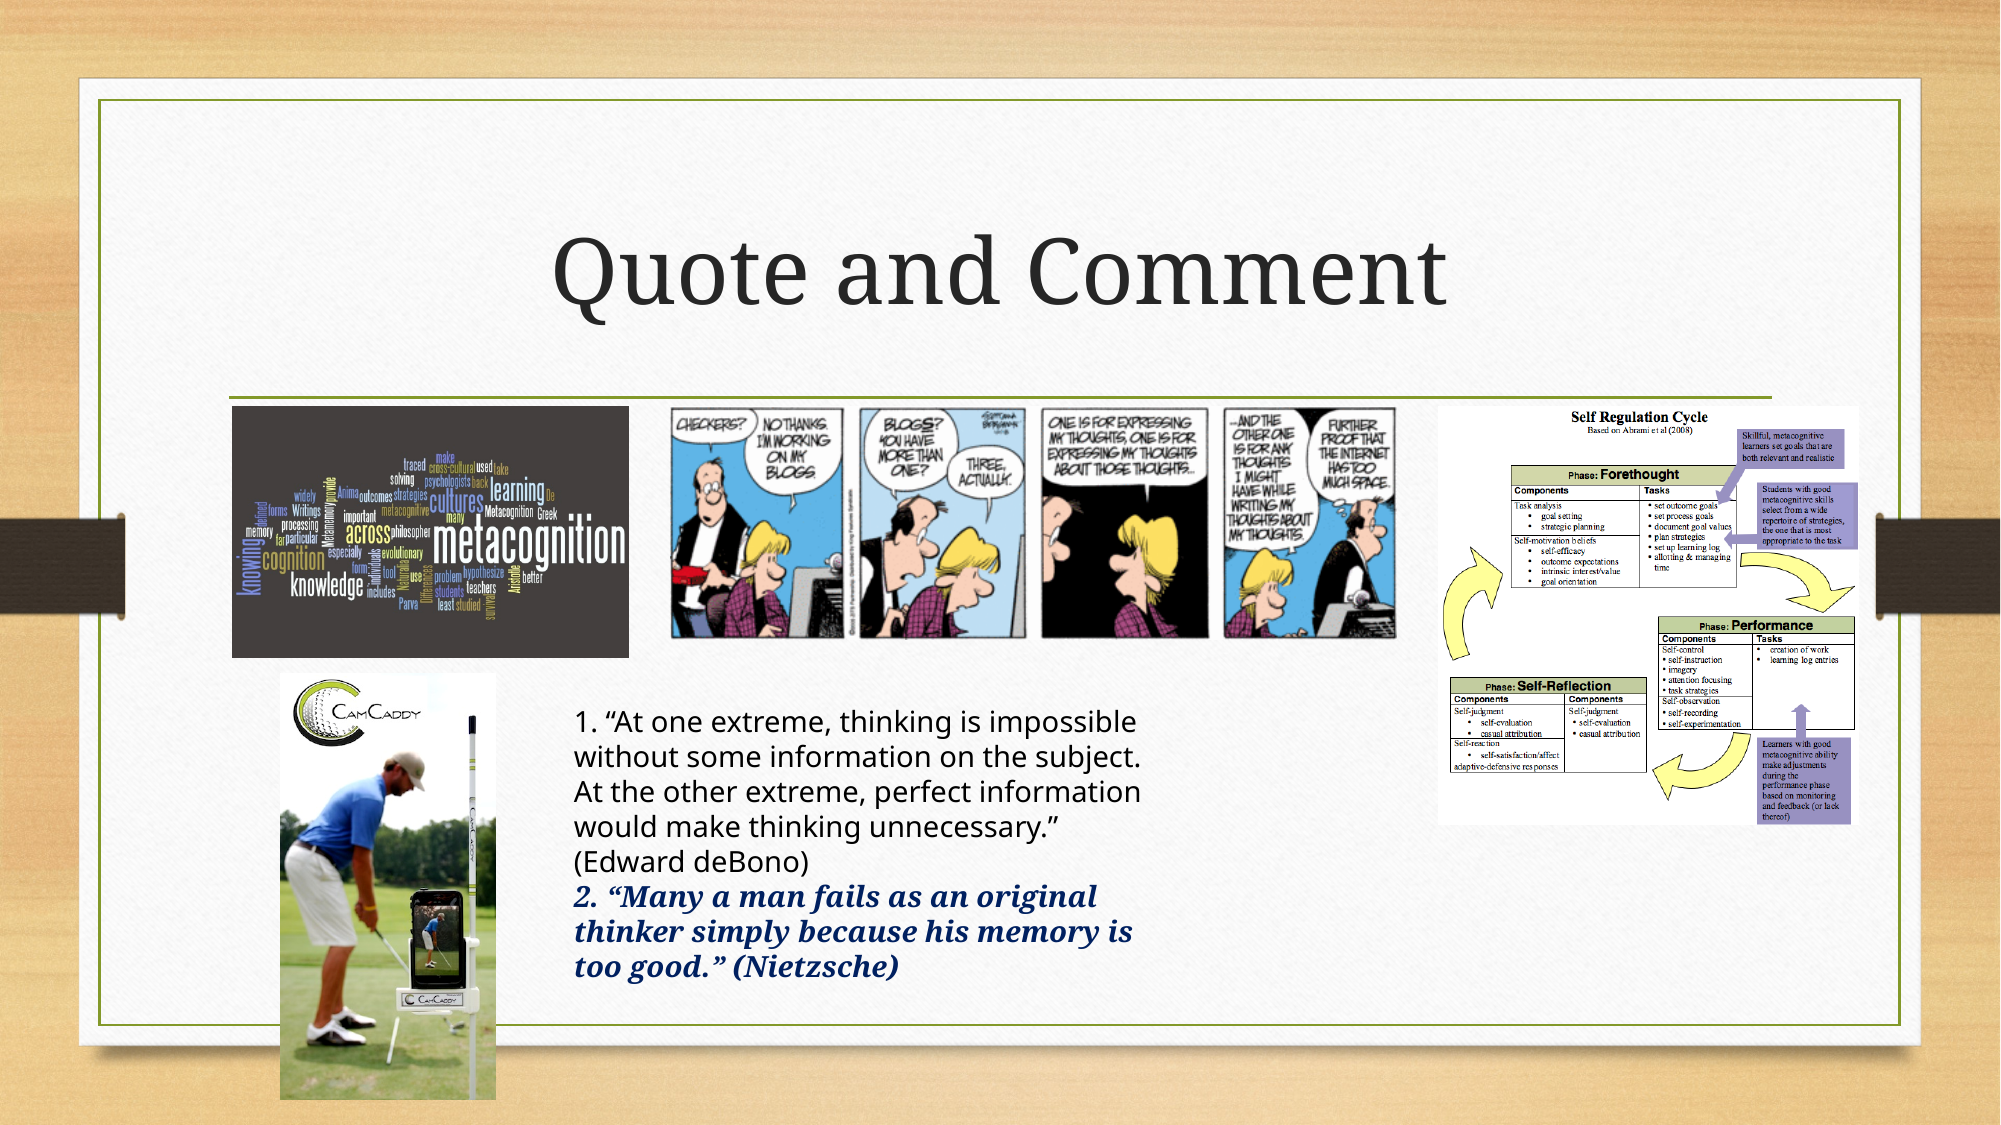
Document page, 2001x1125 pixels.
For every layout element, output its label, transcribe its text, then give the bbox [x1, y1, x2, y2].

text_box 1. “At one extreme, thinking is impossible without some information on the subject. At the other extreme, perfect information would make thinking unnecessary.” (Edward deBono) 2. “Many a man fails as an original thinker simply because his memory is too good.” (Nietzsche) [558, 696, 1171, 1036]
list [232, 406, 629, 658]
picture [0, 0, 2001, 1125]
title Quote and Comment [212, 161, 1788, 375]
